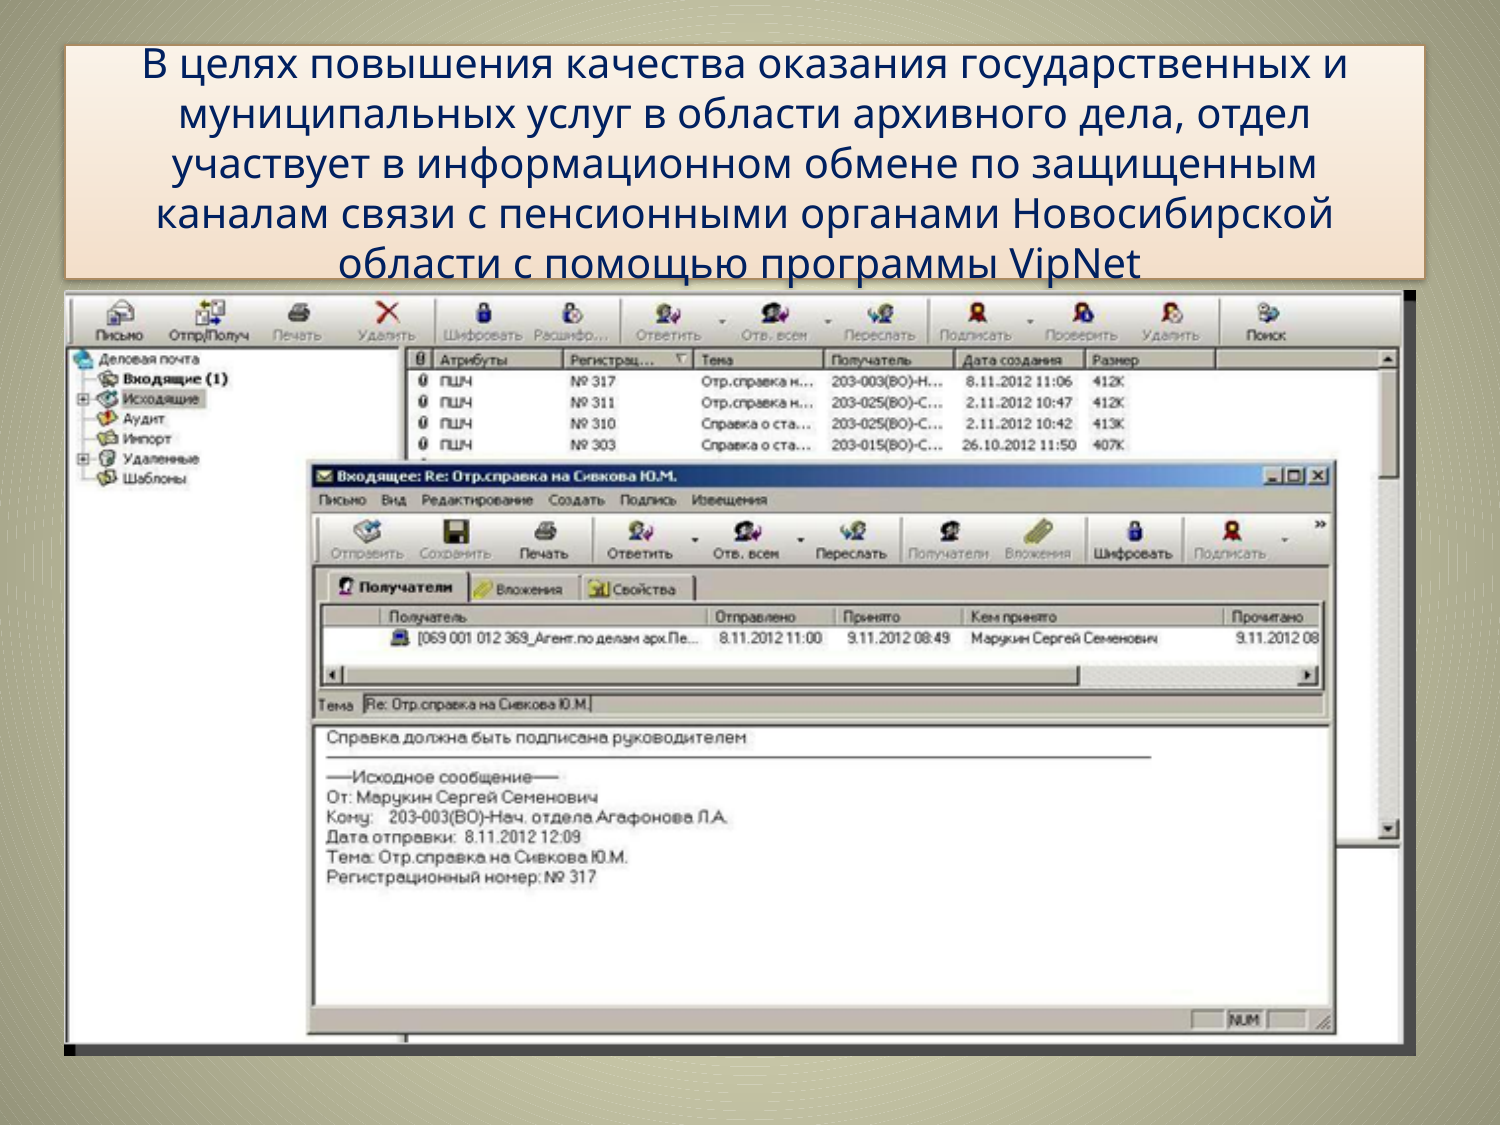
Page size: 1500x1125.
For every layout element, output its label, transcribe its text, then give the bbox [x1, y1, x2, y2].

title В целях повышения качества оказания государственных и муниципальных услуг в области архивного дела, отдел участвует в информационном обмене по защищенным каналам связи с пенсионными органами Новосибирской области с помощью программы VipNet [64, 44, 1426, 280]
picture [64, 290, 1416, 1056]
